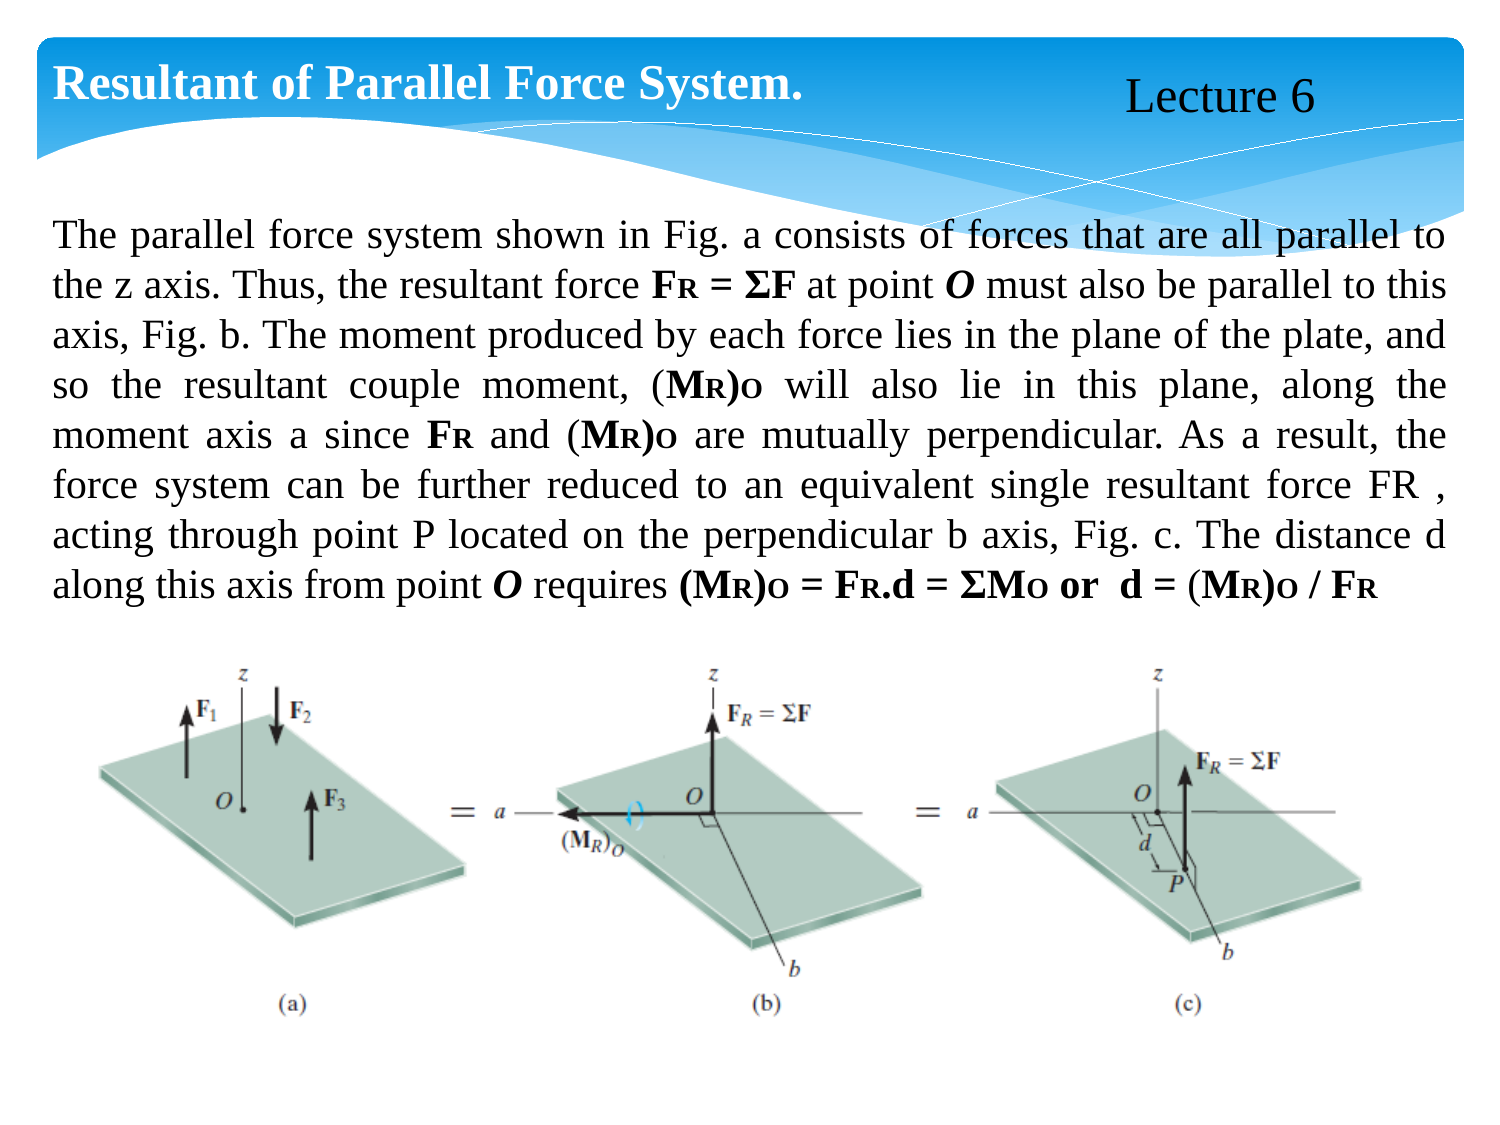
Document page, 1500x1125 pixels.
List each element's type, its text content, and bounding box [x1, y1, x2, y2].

text_box The parallel force system shown in Fig. a consists of forces that are all parallel to the z axis. Thus, the resultant force FR = ΣF at point O must also be parallel to this axis, Fig. b. The moment produced by each force lies in the plane of the plate, and so the resultant couple moment, (MR)O will also lie in this plane, along the moment axis a since FR and (MR)O are mutually perpendicular. As a result, the force system can be further reduced to an equivalent single resultant force FR , acting through point P located on the perpendicular b axis, Fig. c. The distance d along this axis from point O requires (MR)O = FR.d = ΣMO or d = (MR)O / FR [37, 199, 1463, 665]
picture [71, 637, 1385, 1034]
text_box Lecture 6 [1110, 55, 1381, 130]
text_box Resultant of Parallel Force System. [37, 46, 850, 112]
